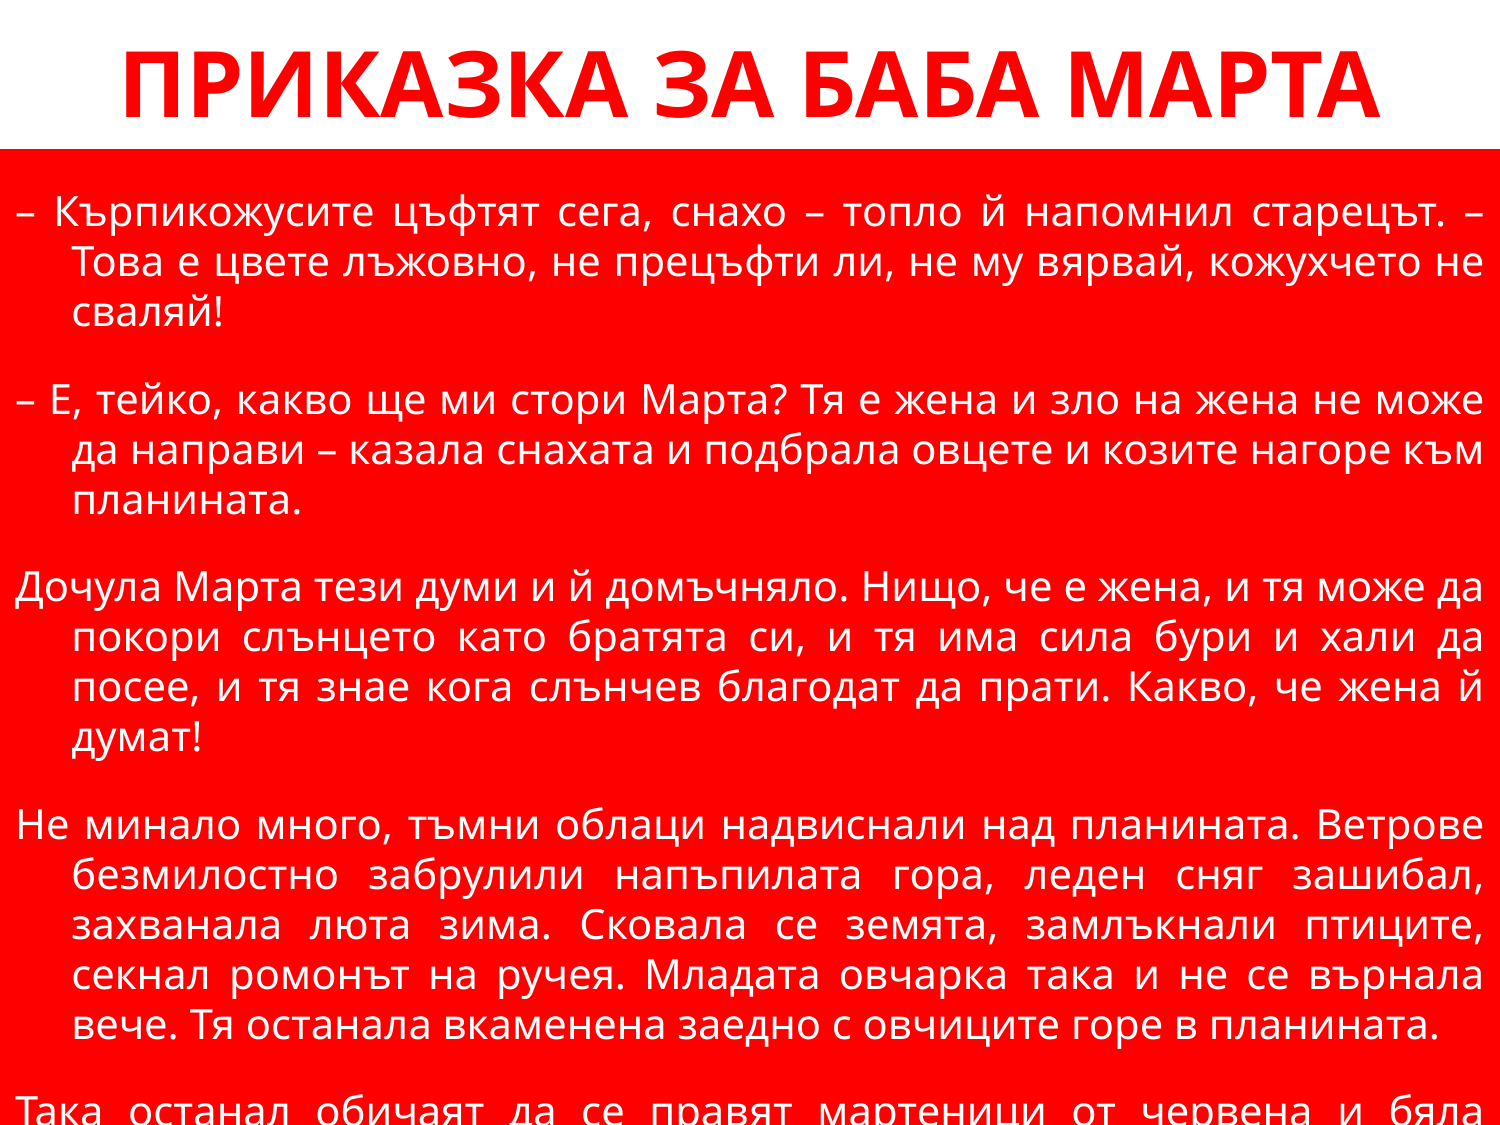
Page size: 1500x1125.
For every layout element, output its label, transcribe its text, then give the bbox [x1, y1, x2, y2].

list – Кърпикожусите цъфтят сега, снахо – топло й напомнил старецът. – Това е цвете лъжовно, не прецъфти ли, не му вярвай, кожухчето не сваляй! – Е, тейко, какво ще ми стори Марта? Тя е жена и зло на жена не може да направи – казала снахата и подбрала овцете и козите нагоре към планината. Дочула Марта тези думи и й домъчняло. Нищо, че е жена, и тя може да покори слънцето като братята си, и тя има сила бури и хали да посее, и тя знае кога слънчев благодат да прати. Какво, че жена й думат! Не минало много, тъмни облаци надвиснали над планината. Ветрове безмилостно забрулили напъпилата гора, леден сняг зашибал, захванала люта зима. Сковала се земята, замлъкнали птиците, секнал ромонът на ручея. Младата овчарка така и не се върнала вече. Тя останала вкаменена заедно с овчиците горе в планината. Така останал обичаят да се правят мартеници от червена и бяла вълна, за да радостна Баба Марта и да носи само добрини на хората. [0, 149, 1500, 1125]
title ПРИКАЗКА ЗА БАБА МАРТА [0, 0, 1500, 149]
